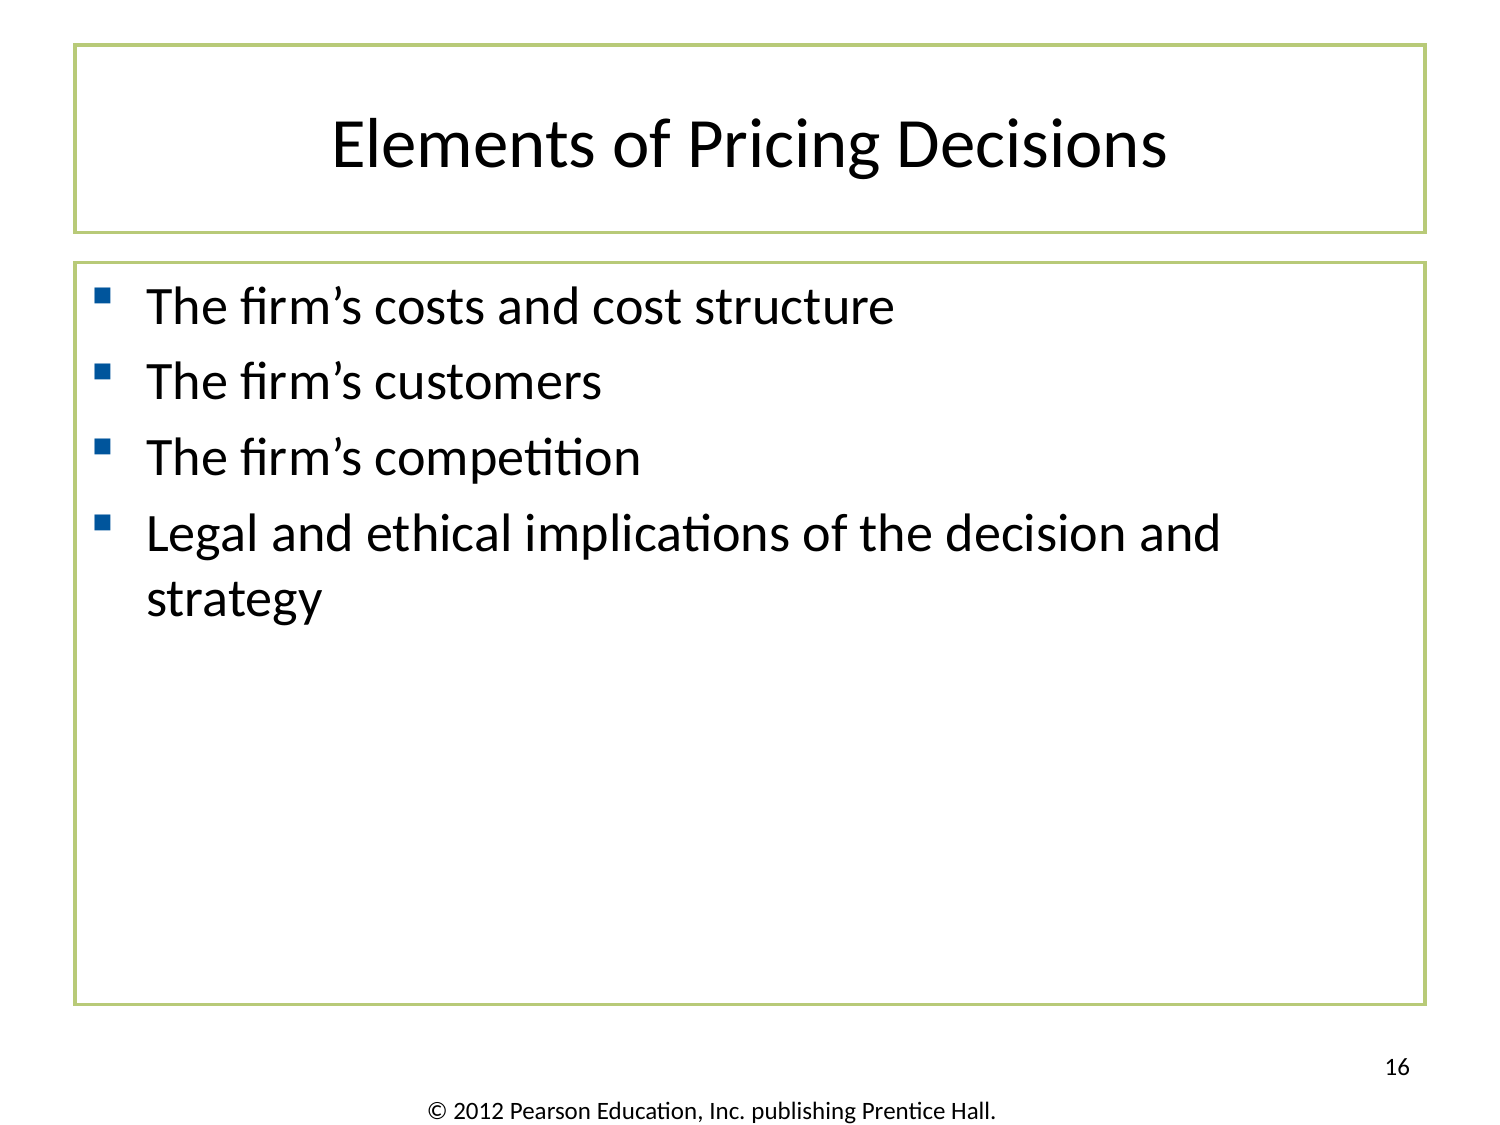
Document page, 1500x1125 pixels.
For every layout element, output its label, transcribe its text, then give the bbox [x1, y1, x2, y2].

list The firm’s costs and cost structure The firm’s customers The firm’s competition Legal and ethical implications of the decision and strategy [73, 261, 1427, 1006]
title Elements of Pricing Decisions [73, 43, 1427, 234]
slide_number 16 [1074, 1042, 1425, 1103]
